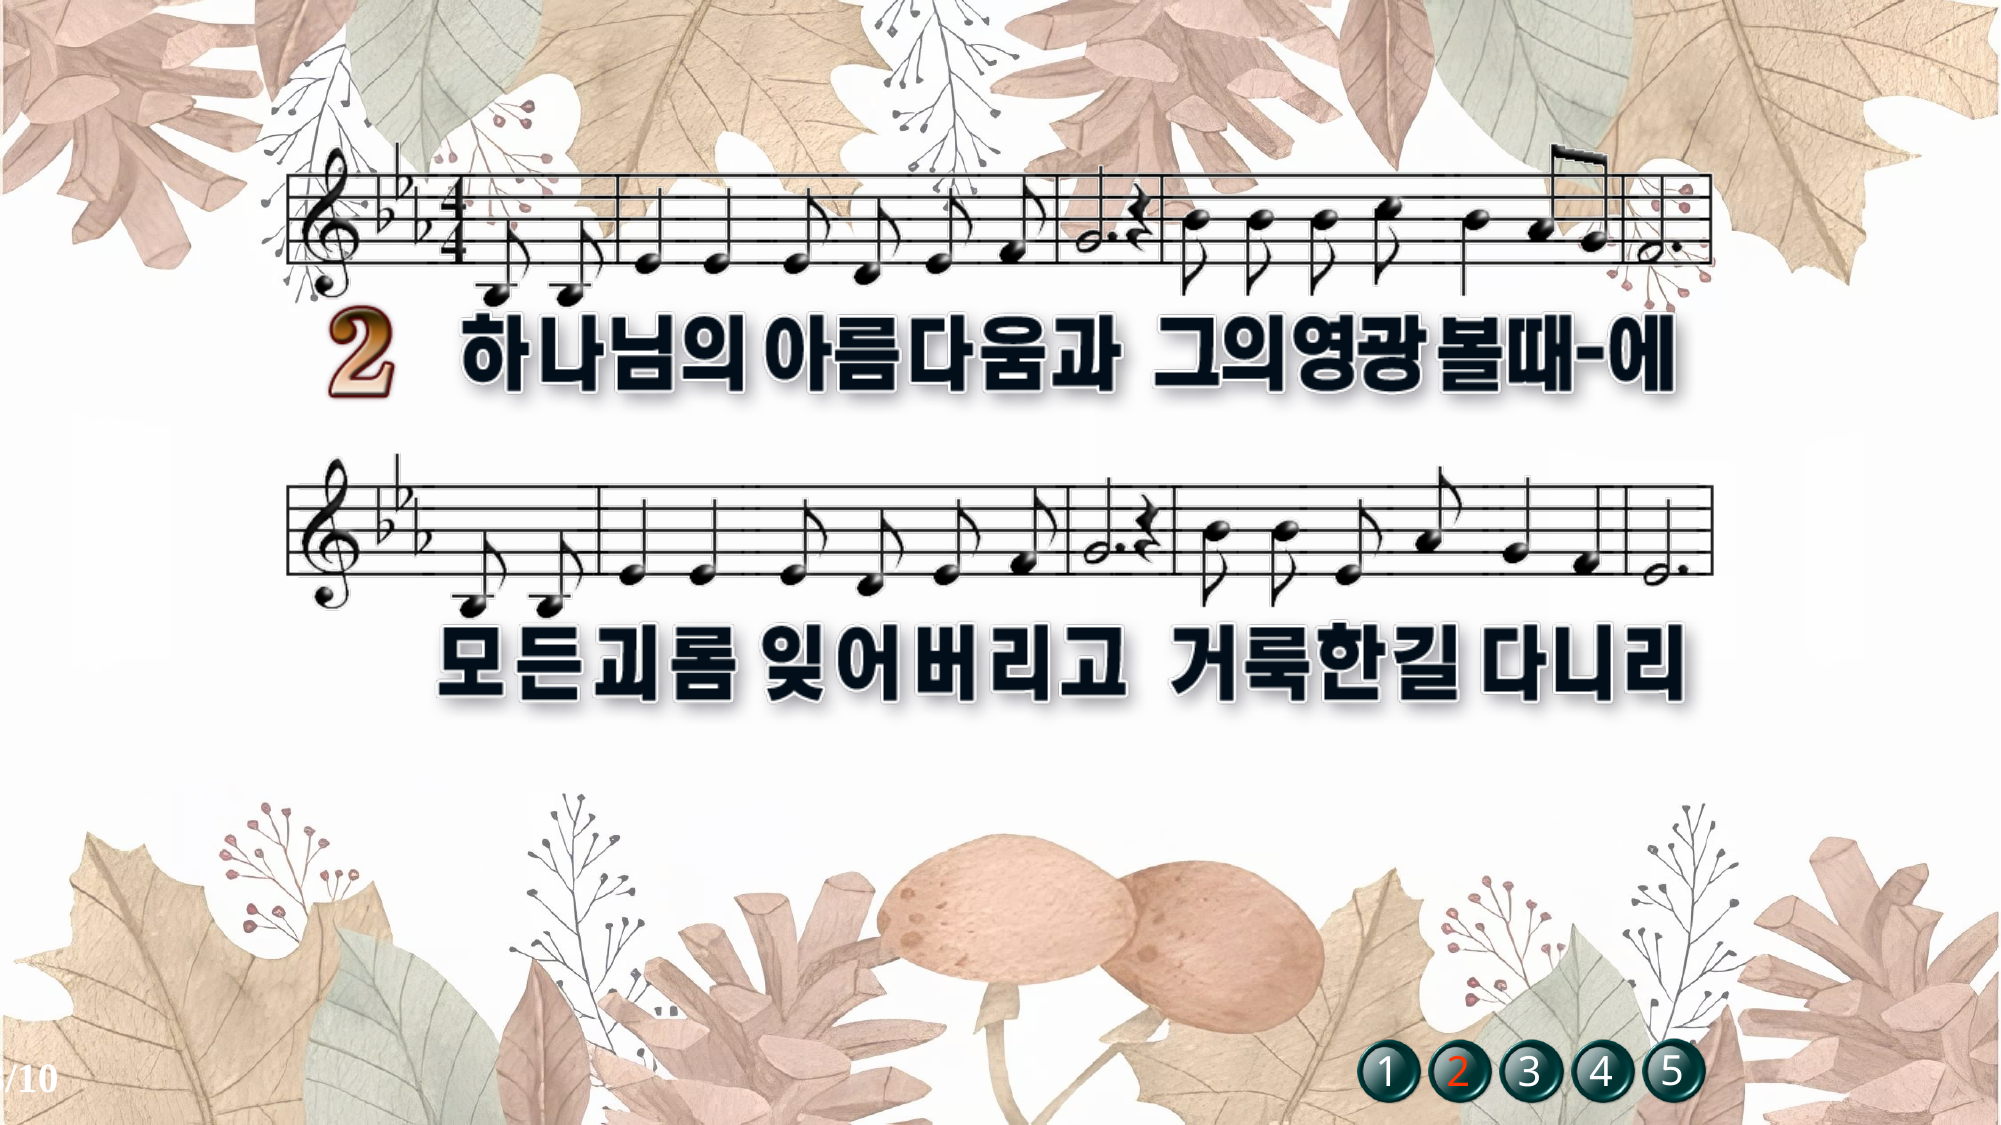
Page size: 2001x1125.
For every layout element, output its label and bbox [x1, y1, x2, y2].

picture [0, 0, 2001, 1125]
text_box [1354, 1035, 1424, 1106]
text_box [1639, 1034, 1709, 1106]
text_box [1425, 1035, 1496, 1106]
text_box [1496, 1035, 1567, 1106]
text_box [1568, 1035, 1638, 1106]
